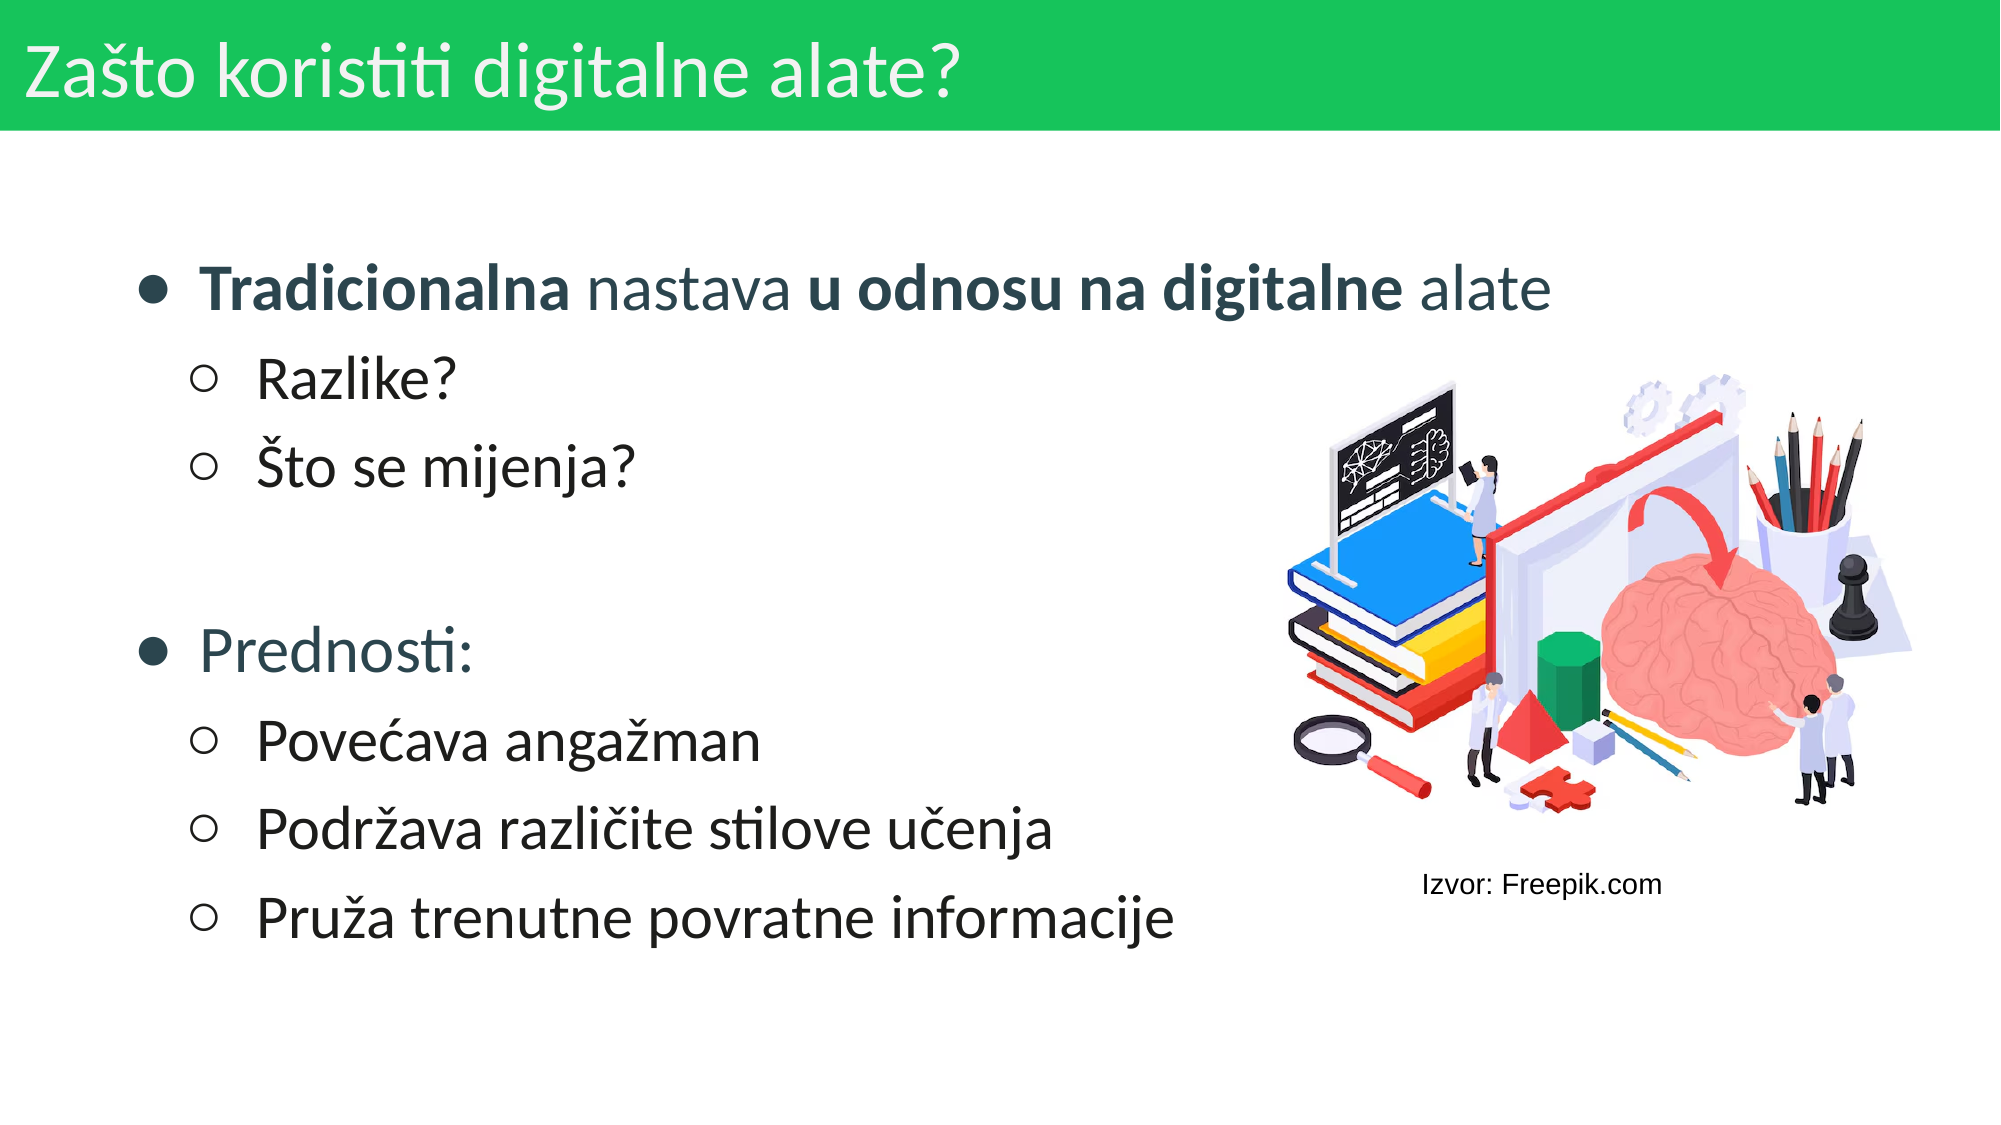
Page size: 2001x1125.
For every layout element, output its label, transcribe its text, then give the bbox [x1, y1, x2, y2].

picture [1267, 336, 1928, 836]
text_box Izvor: Freepik.com [1406, 850, 1744, 915]
title Zašto koristiti digitalne alate? [16, 13, 1976, 131]
list Tradicionalna nastava u odnosu na digitalne alate Razlike? Što se mijenja? Prednosti: Povećava angažman Podržava različite stilove učenja Pruža trenutne povratne informacije [16, 144, 1976, 1108]
